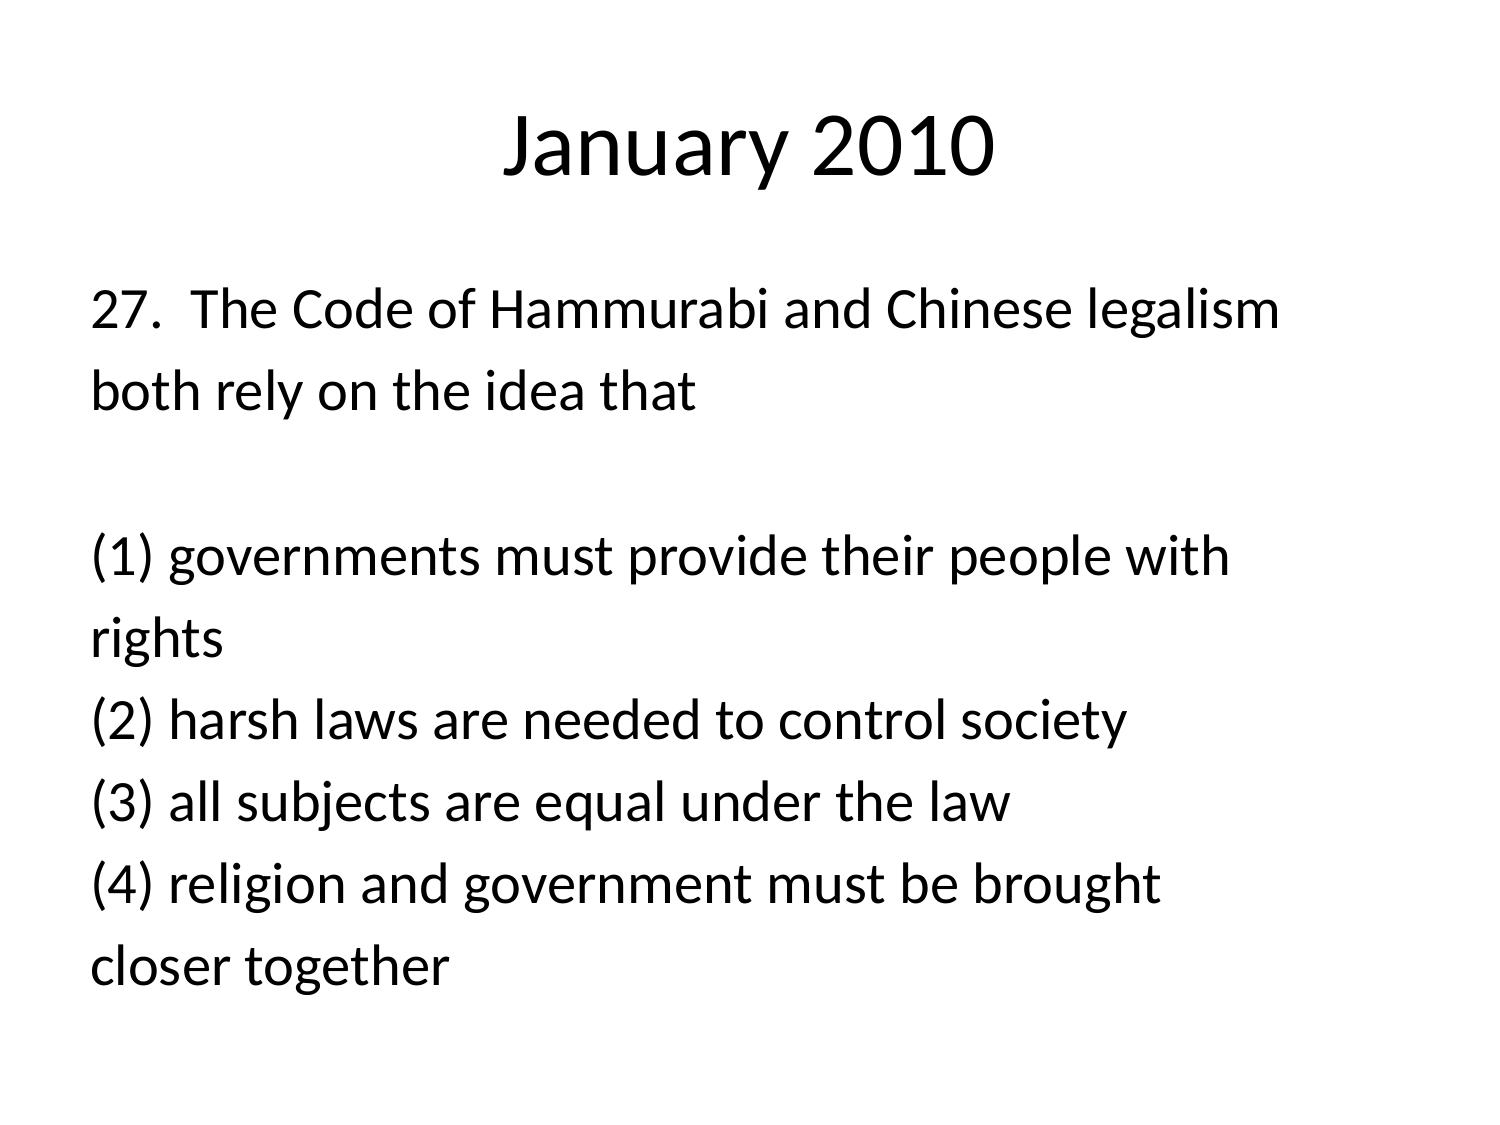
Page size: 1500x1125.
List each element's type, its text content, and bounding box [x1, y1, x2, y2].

list 27. The Code of Hammurabi and Chinese legalism both rely on the idea that (1) governments must provide their people with rights (2) harsh laws are needed to control society (3) all subjects are equal under the law (4) religion and government must be brought closer together [75, 262, 1425, 1005]
title January 2010 [75, 45, 1425, 233]
